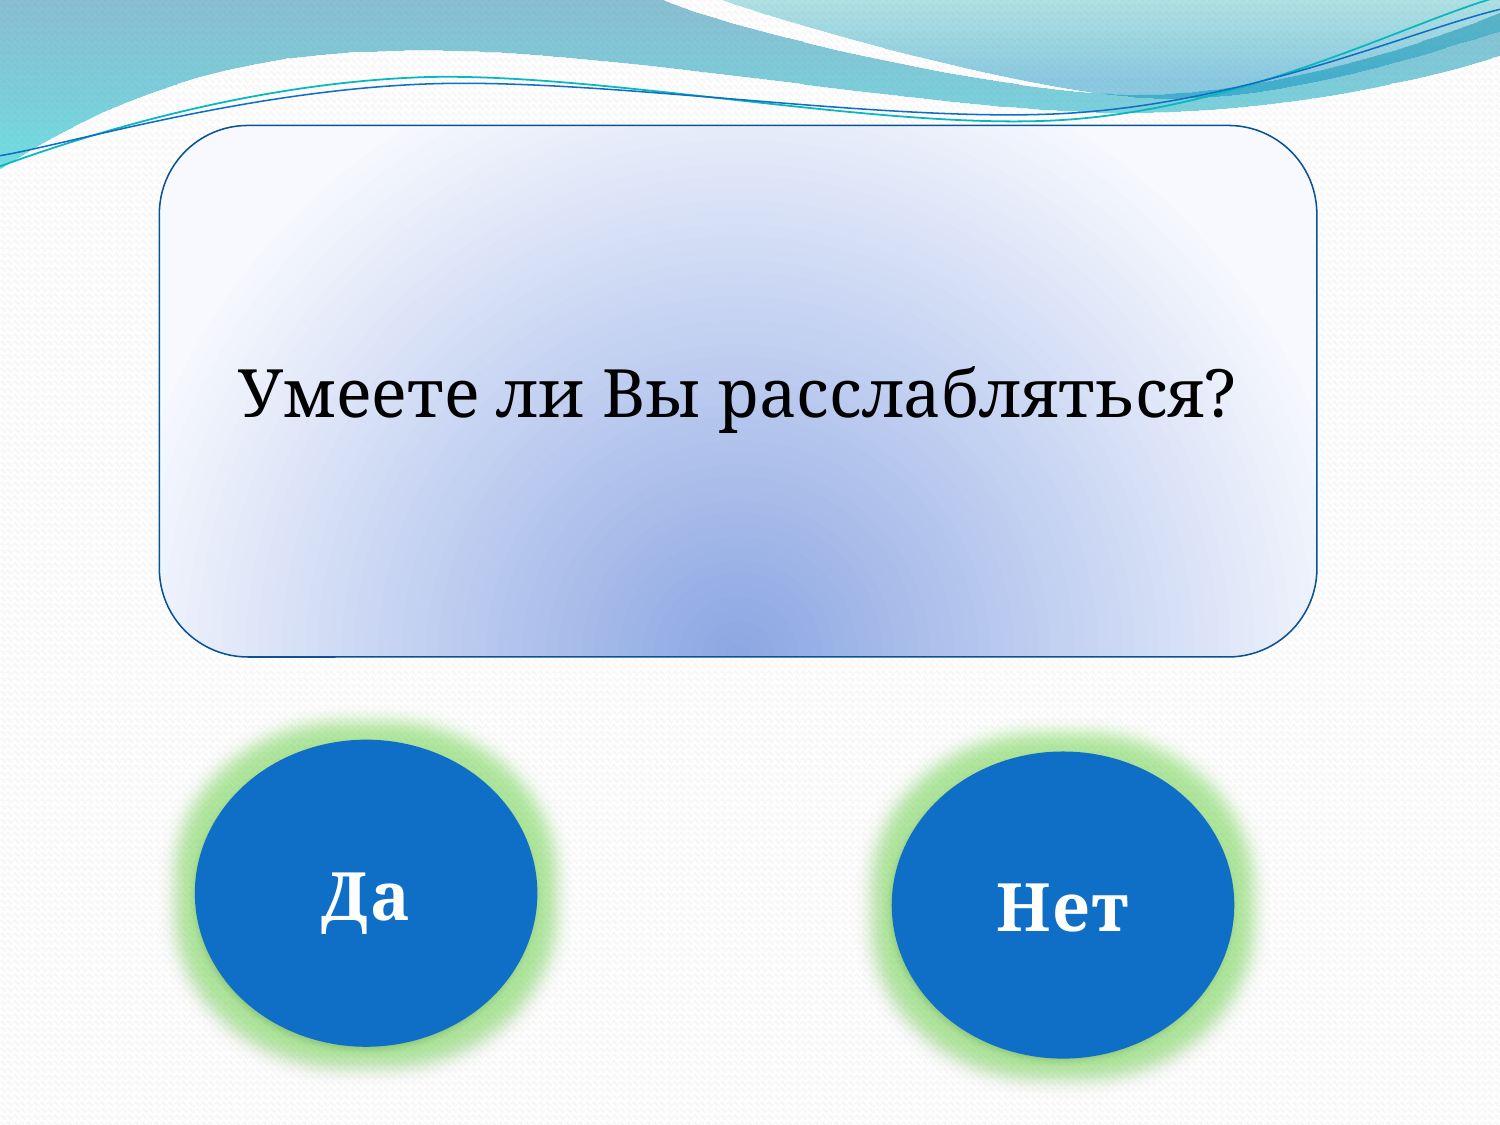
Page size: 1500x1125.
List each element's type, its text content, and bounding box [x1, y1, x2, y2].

text_box Умеете ли Вы расслабляться? [158, 124, 1318, 658]
text_box Да [192, 737, 540, 1049]
text_box Нет [889, 749, 1237, 1061]
